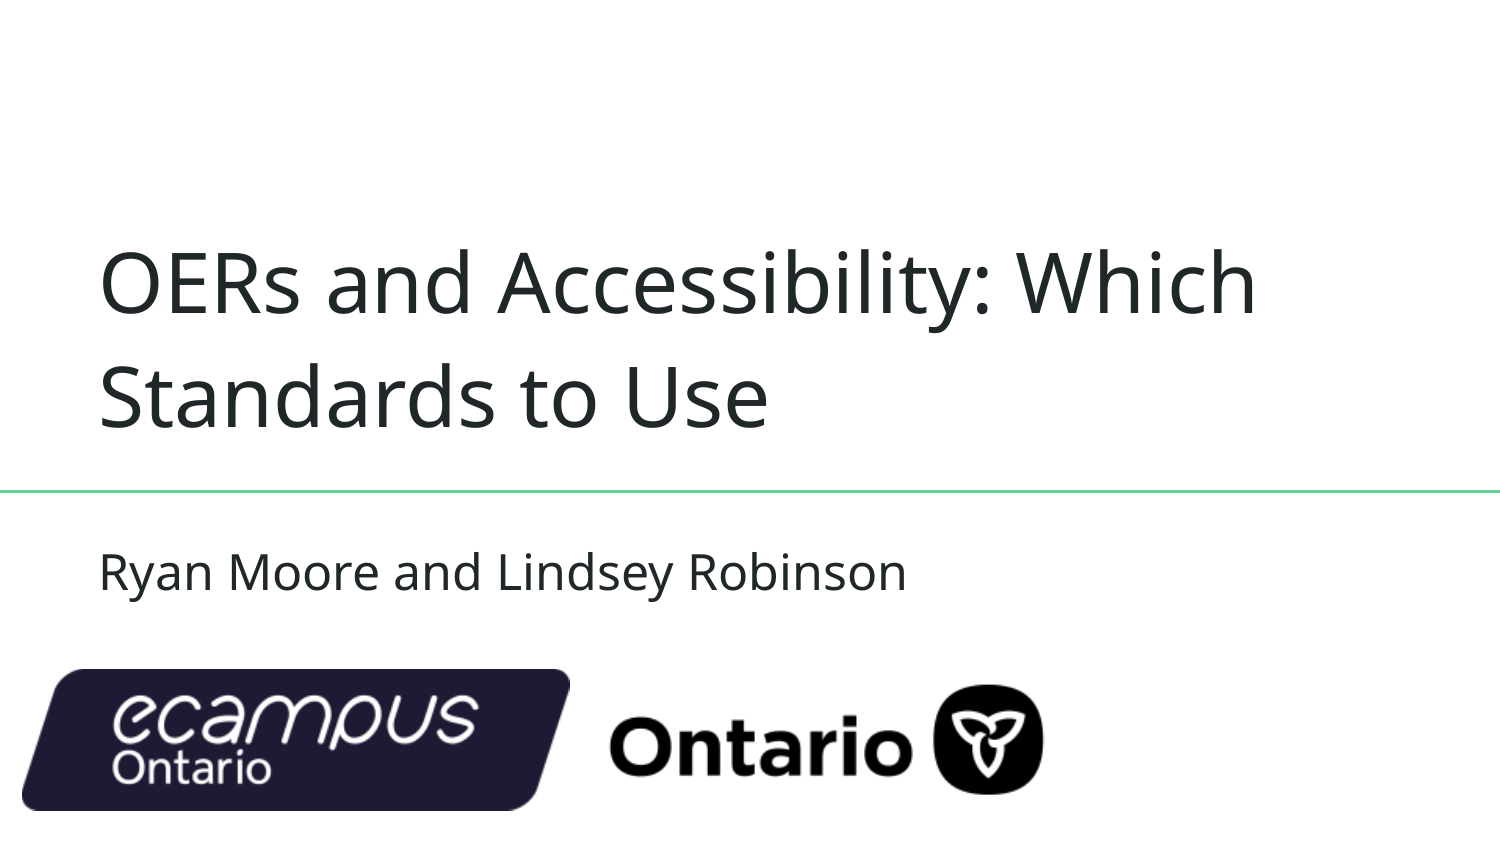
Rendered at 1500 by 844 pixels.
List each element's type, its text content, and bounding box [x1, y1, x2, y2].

title OERs and Accessibility: Which Standards to Use [83, 206, 1417, 467]
picture [22, 630, 1101, 844]
subtitle Ryan Moore and Lindsey Robinson [83, 522, 1417, 626]
